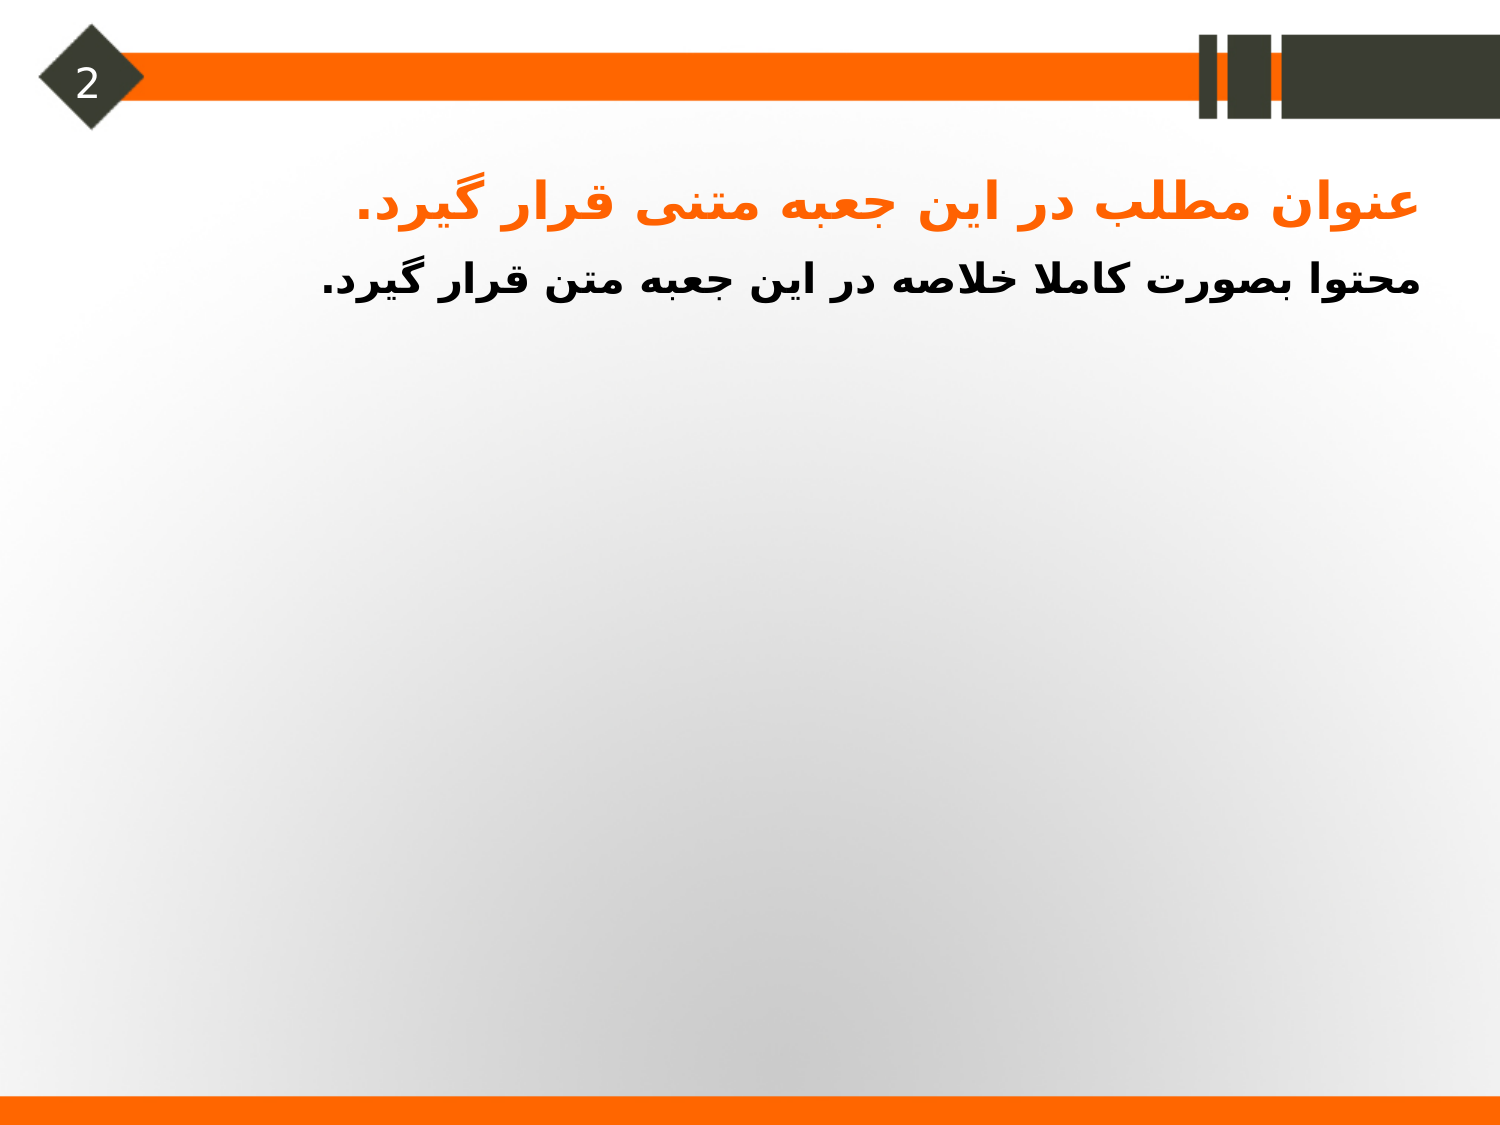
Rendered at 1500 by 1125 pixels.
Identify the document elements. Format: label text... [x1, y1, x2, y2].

text_box محتوا بصورت کاملا خلاصه در این جعبه متن قرار گیرد. [59, 250, 1438, 1068]
picture [0, 0, 1500, 1125]
text_box عنوان مطلب در این جعبه متنی قرار گیرد. [59, 154, 1438, 250]
text_box 2 [36, 49, 140, 115]
